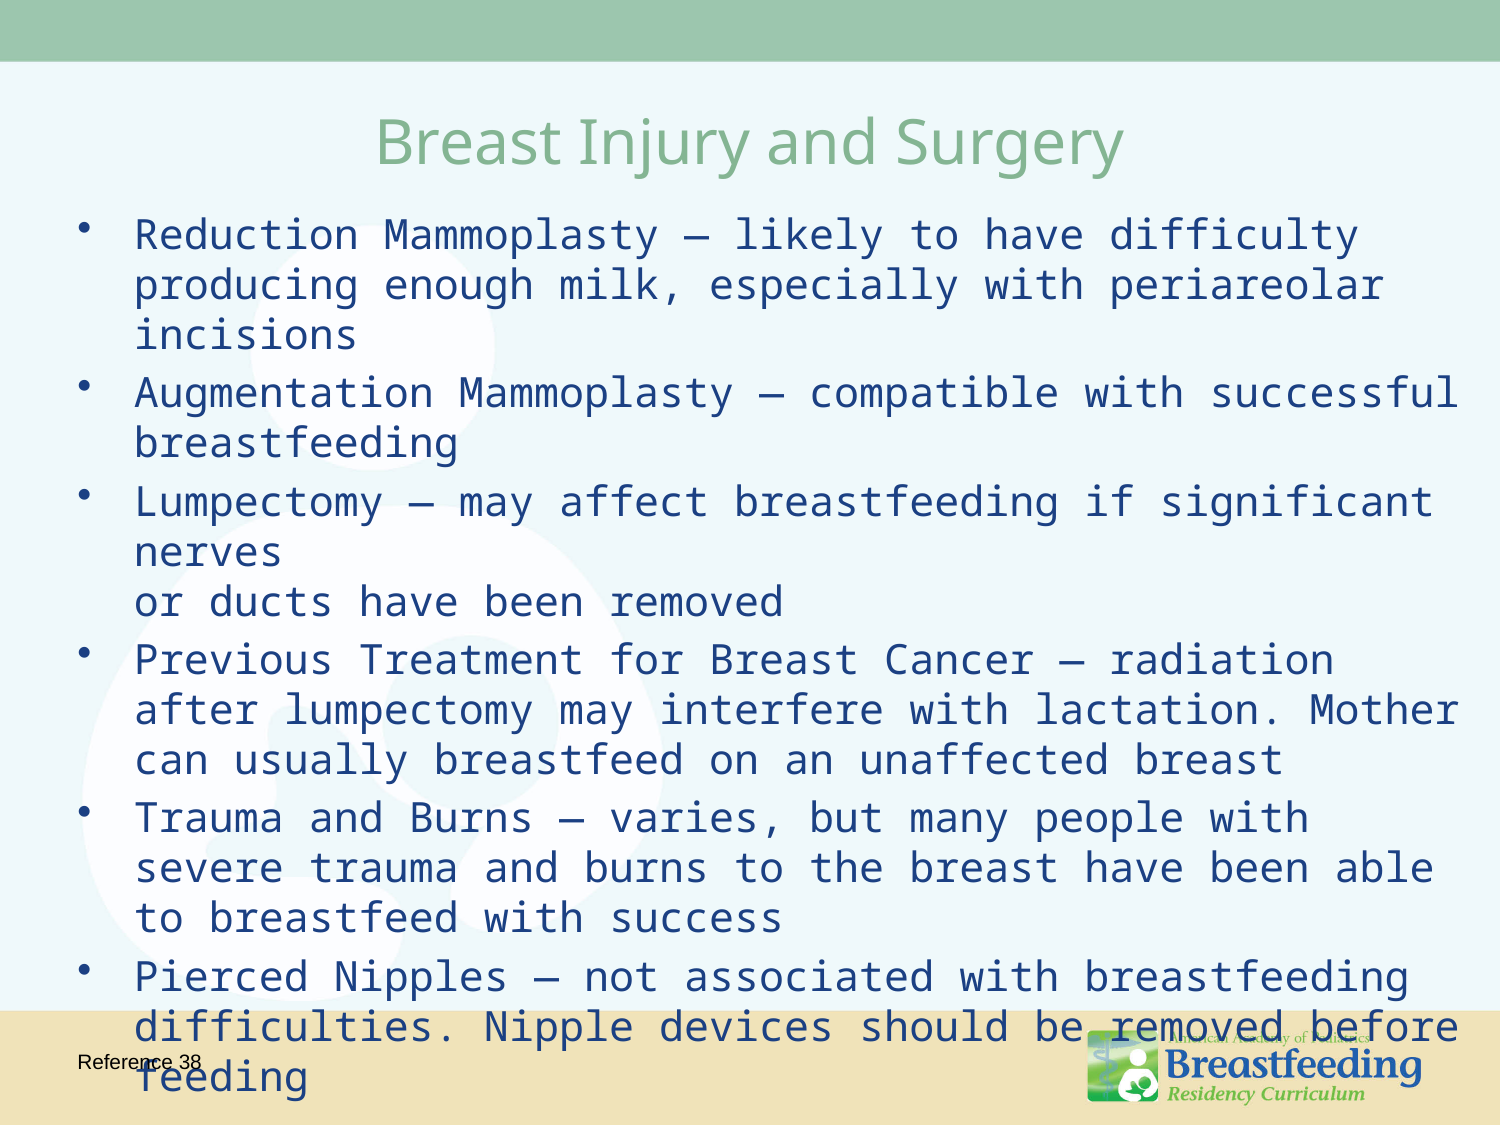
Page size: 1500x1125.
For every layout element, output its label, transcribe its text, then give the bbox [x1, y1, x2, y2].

picture [0, 0, 1500, 1125]
list Reduction Mammoplasty — likely to have difficulty producing enough milk, especially with periareolar incisions Augmentation Mammoplasty — compatible with successful breastfeeding Lumpectomy — may affect breastfeeding if significant nerves or ducts have been removed Previous Treatment for Breast Cancer — radiation after lumpectomy may interfere with lactation. Mother can usually breastfeed on an unaffected breast Trauma and Burns — varies, but many people with severe trauma and burns to the breast have been able to breastfeed with success Pierced Nipples — not associated with breastfeeding difficulties. Nipple devices should be removed before feeding [62, 199, 1488, 1088]
text_box Reference 38 [62, 1024, 325, 1085]
title Breast Injury and Surgery [74, 49, 1426, 199]
